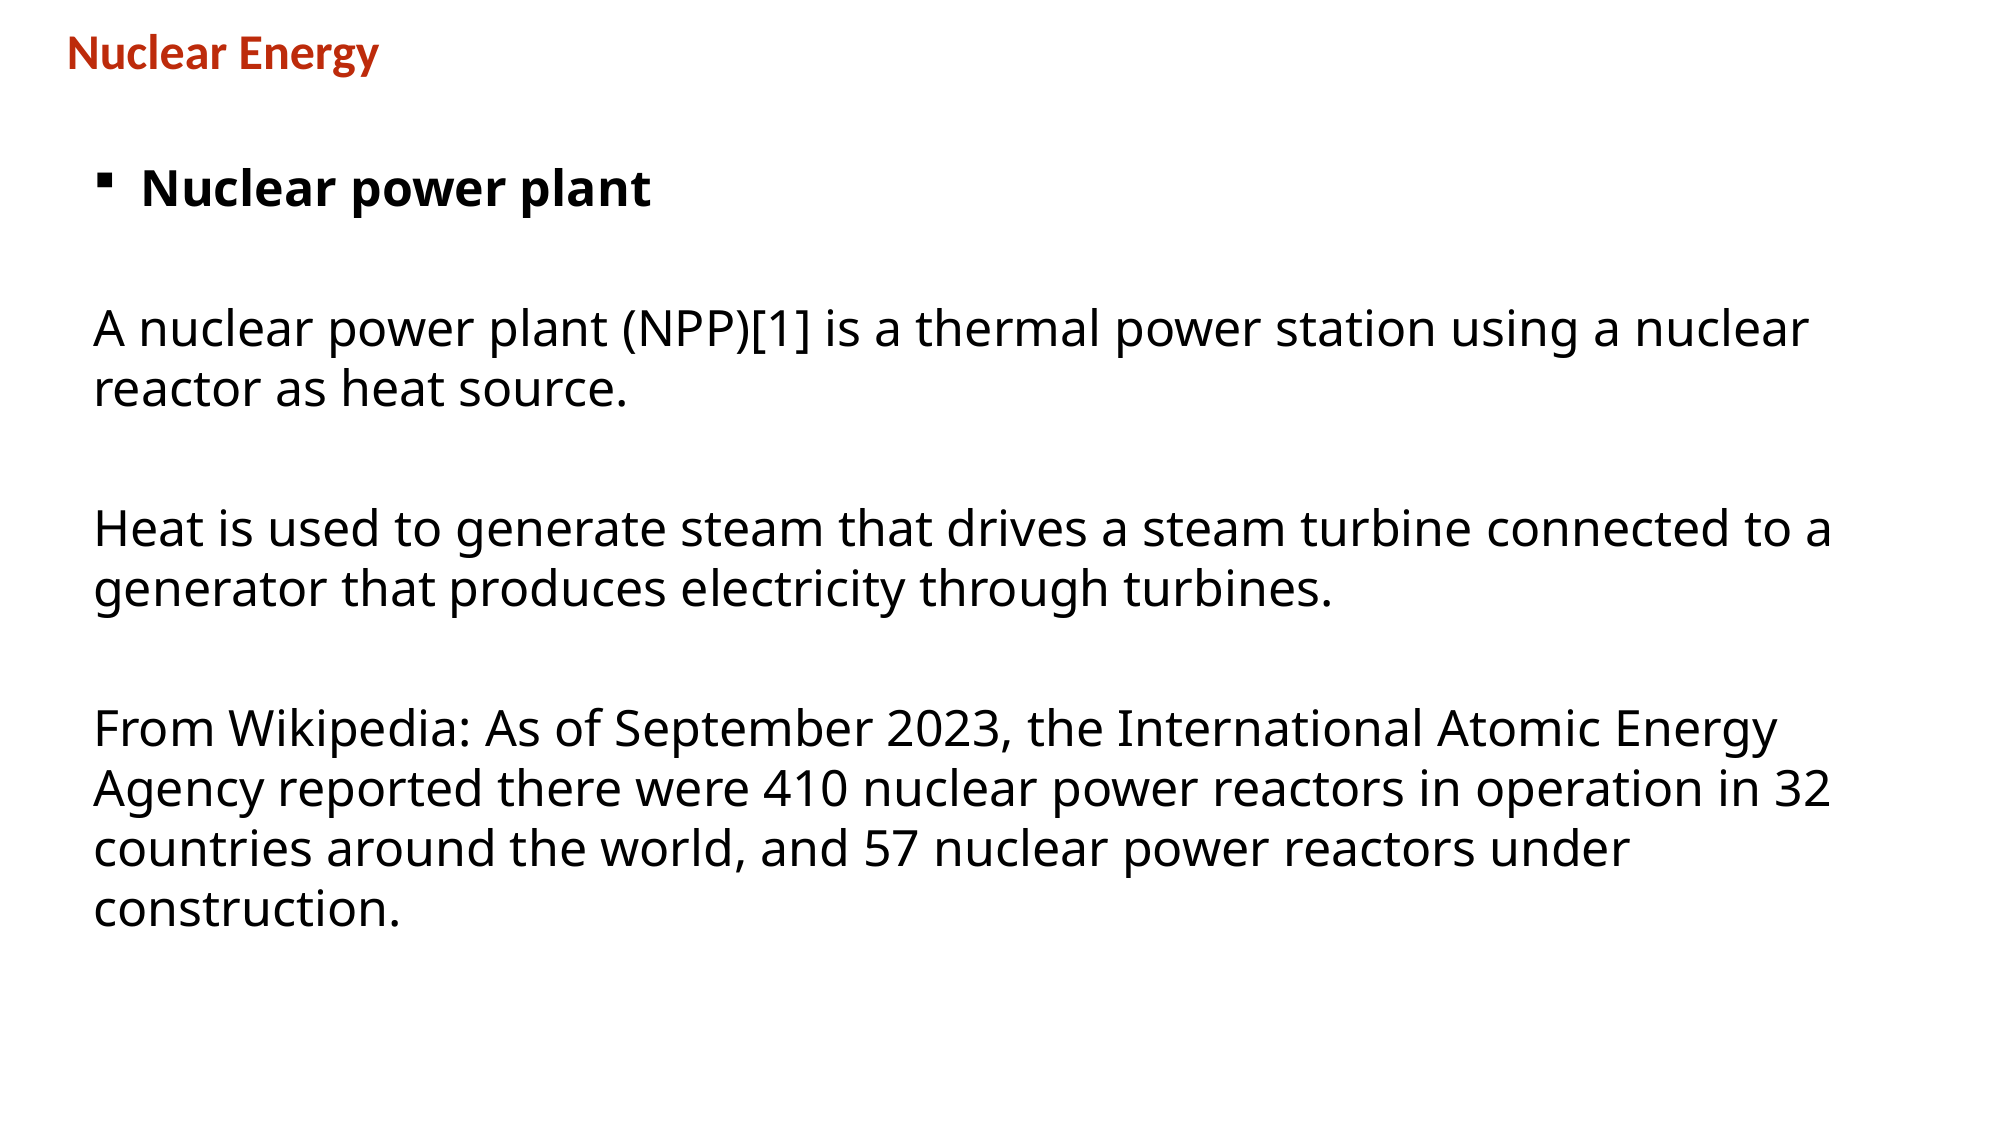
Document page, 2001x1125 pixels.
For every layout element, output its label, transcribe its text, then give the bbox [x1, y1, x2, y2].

list Nuclear Energy [52, 26, 1895, 680]
